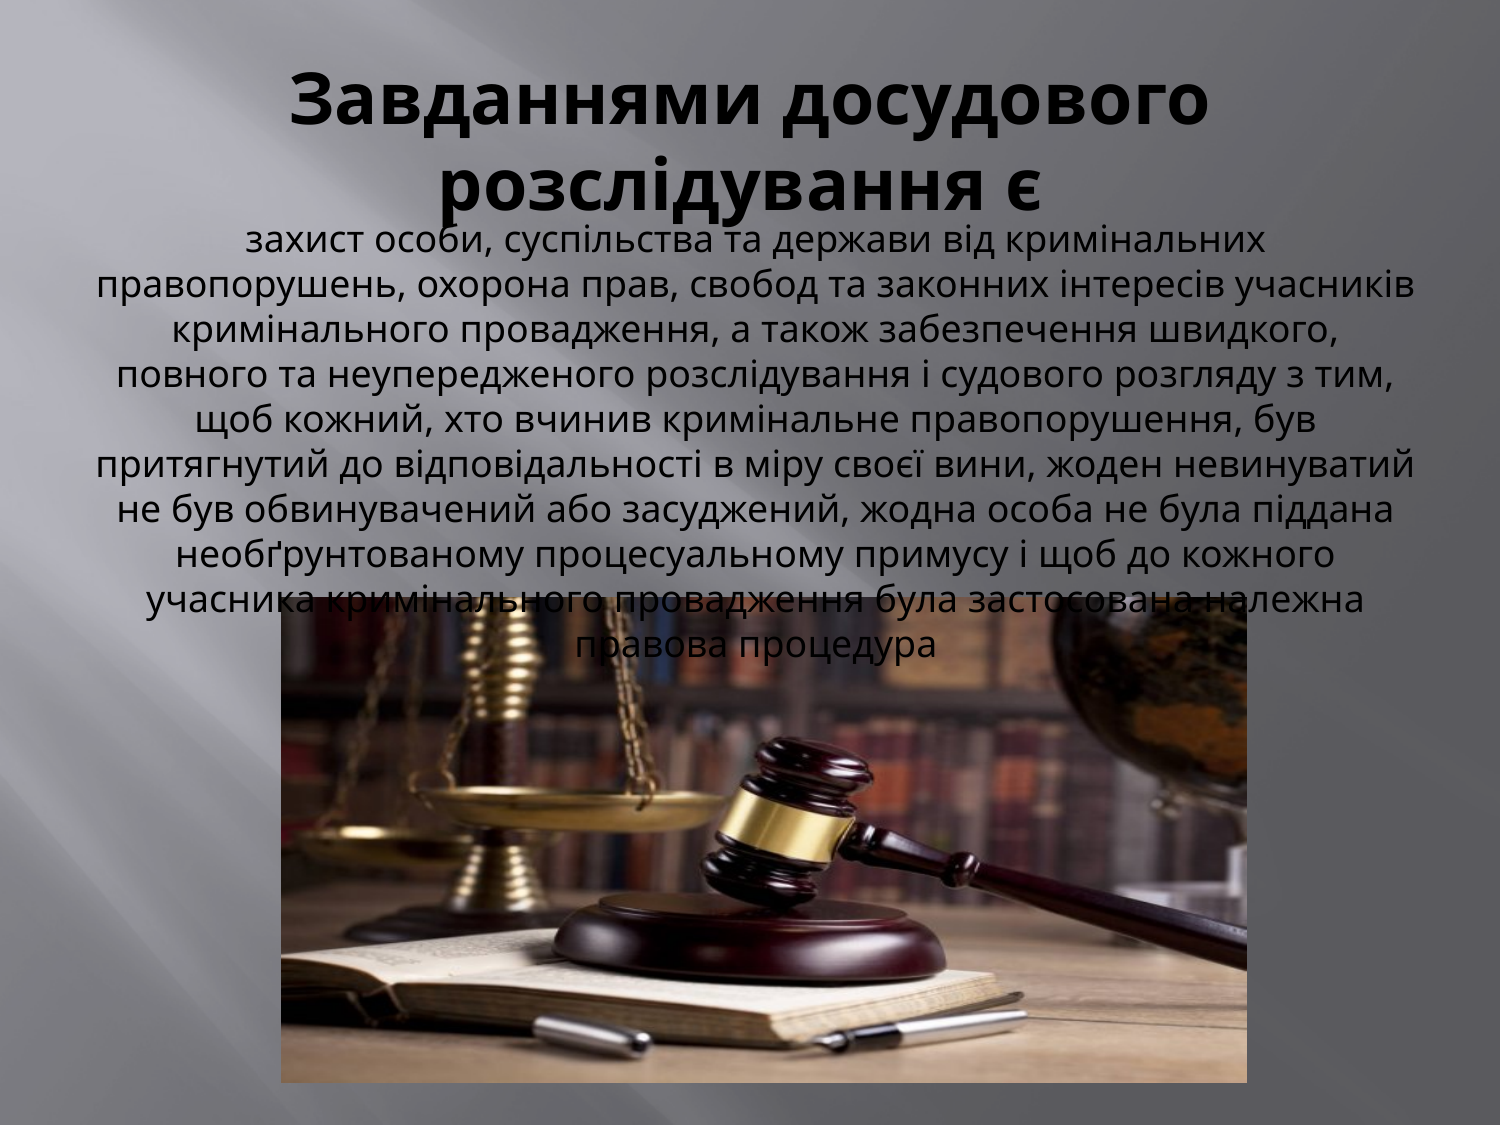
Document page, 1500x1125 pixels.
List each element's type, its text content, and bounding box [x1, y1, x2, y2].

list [280, 597, 1247, 1083]
title Завданнями досудового розслідування є [75, 45, 1425, 233]
text_box захист особи, суспільства та держави від кримінальних правопорушень, охорона прав, свобод та законних інтересів учасників кримінального провадження, а також забезпечення швидкого, повного та неупередженого розслідування і судового розгляду з тим, щоб кожний, хто вчинив кримінальне правопорушення, був притягнутий до відповідальності в міру своєї вини, жоден невинуватий не був обвинувачений або засуджений, жодна особа не була піддана необґрунтованому процесуальному примусу і щоб до кожного учасника кримінального провадження була застосована належна правова процедура [76, 208, 1436, 673]
